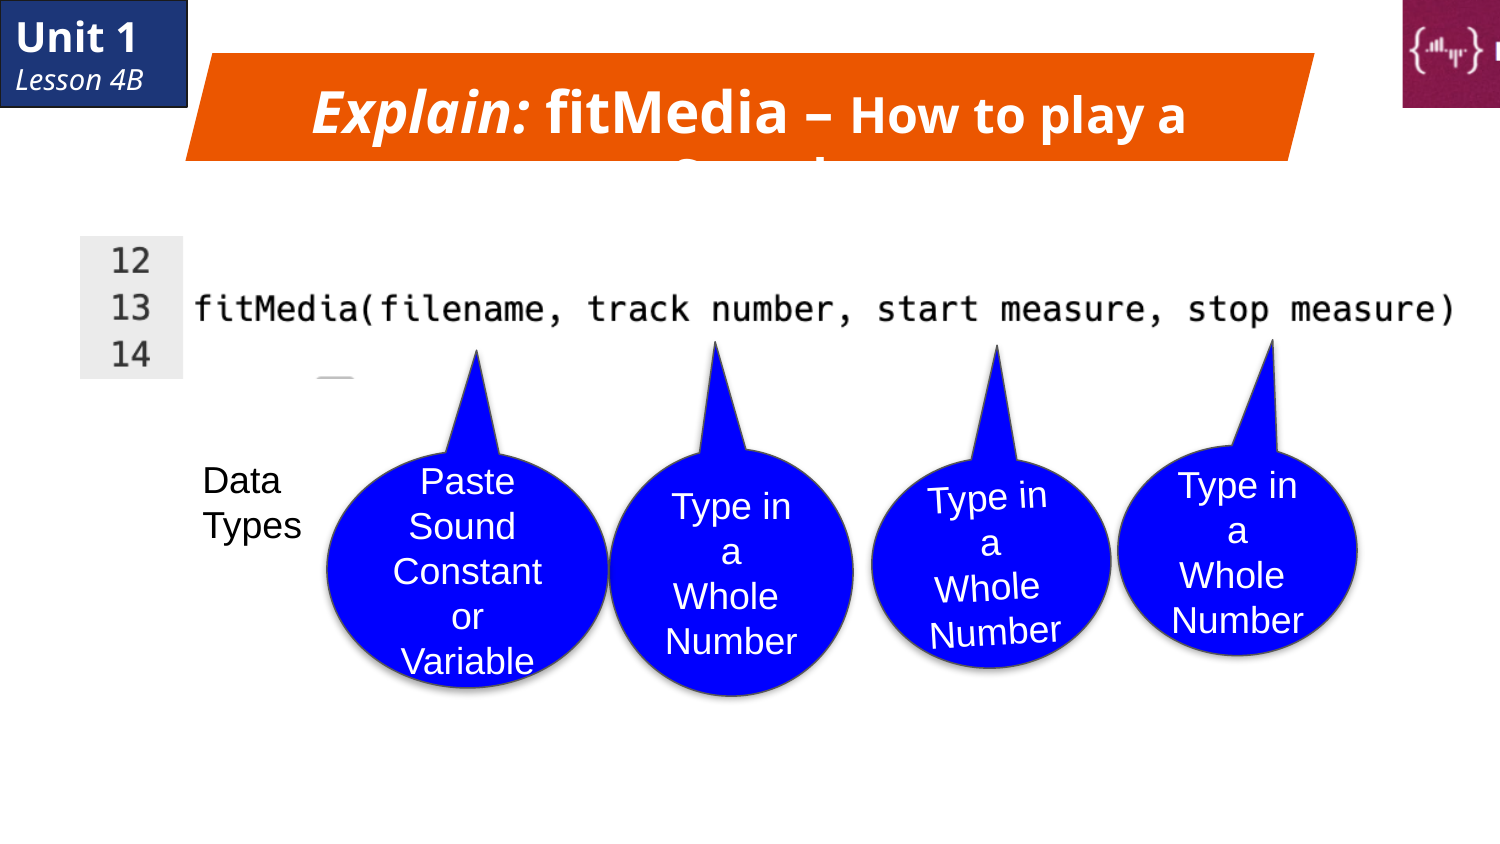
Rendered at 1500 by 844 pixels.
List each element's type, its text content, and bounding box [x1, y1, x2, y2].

text_box Type in a Whole Number [871, 388, 1112, 669]
text_box Type in a Whole Number [1117, 388, 1358, 657]
text_box Data Types [187, 448, 329, 554]
picture [80, 235, 1465, 379]
text_box Unit 1 Lesson 4B [0, 0, 187, 108]
picture [1402, 0, 1500, 108]
text_box Explain: fitMedia – How to play a Sound [221, 60, 1279, 155]
text_box Paste Sound Constant or Variable [326, 388, 610, 689]
text_box [185, 53, 1315, 161]
text_box Type in a Whole Number [611, 388, 854, 697]
